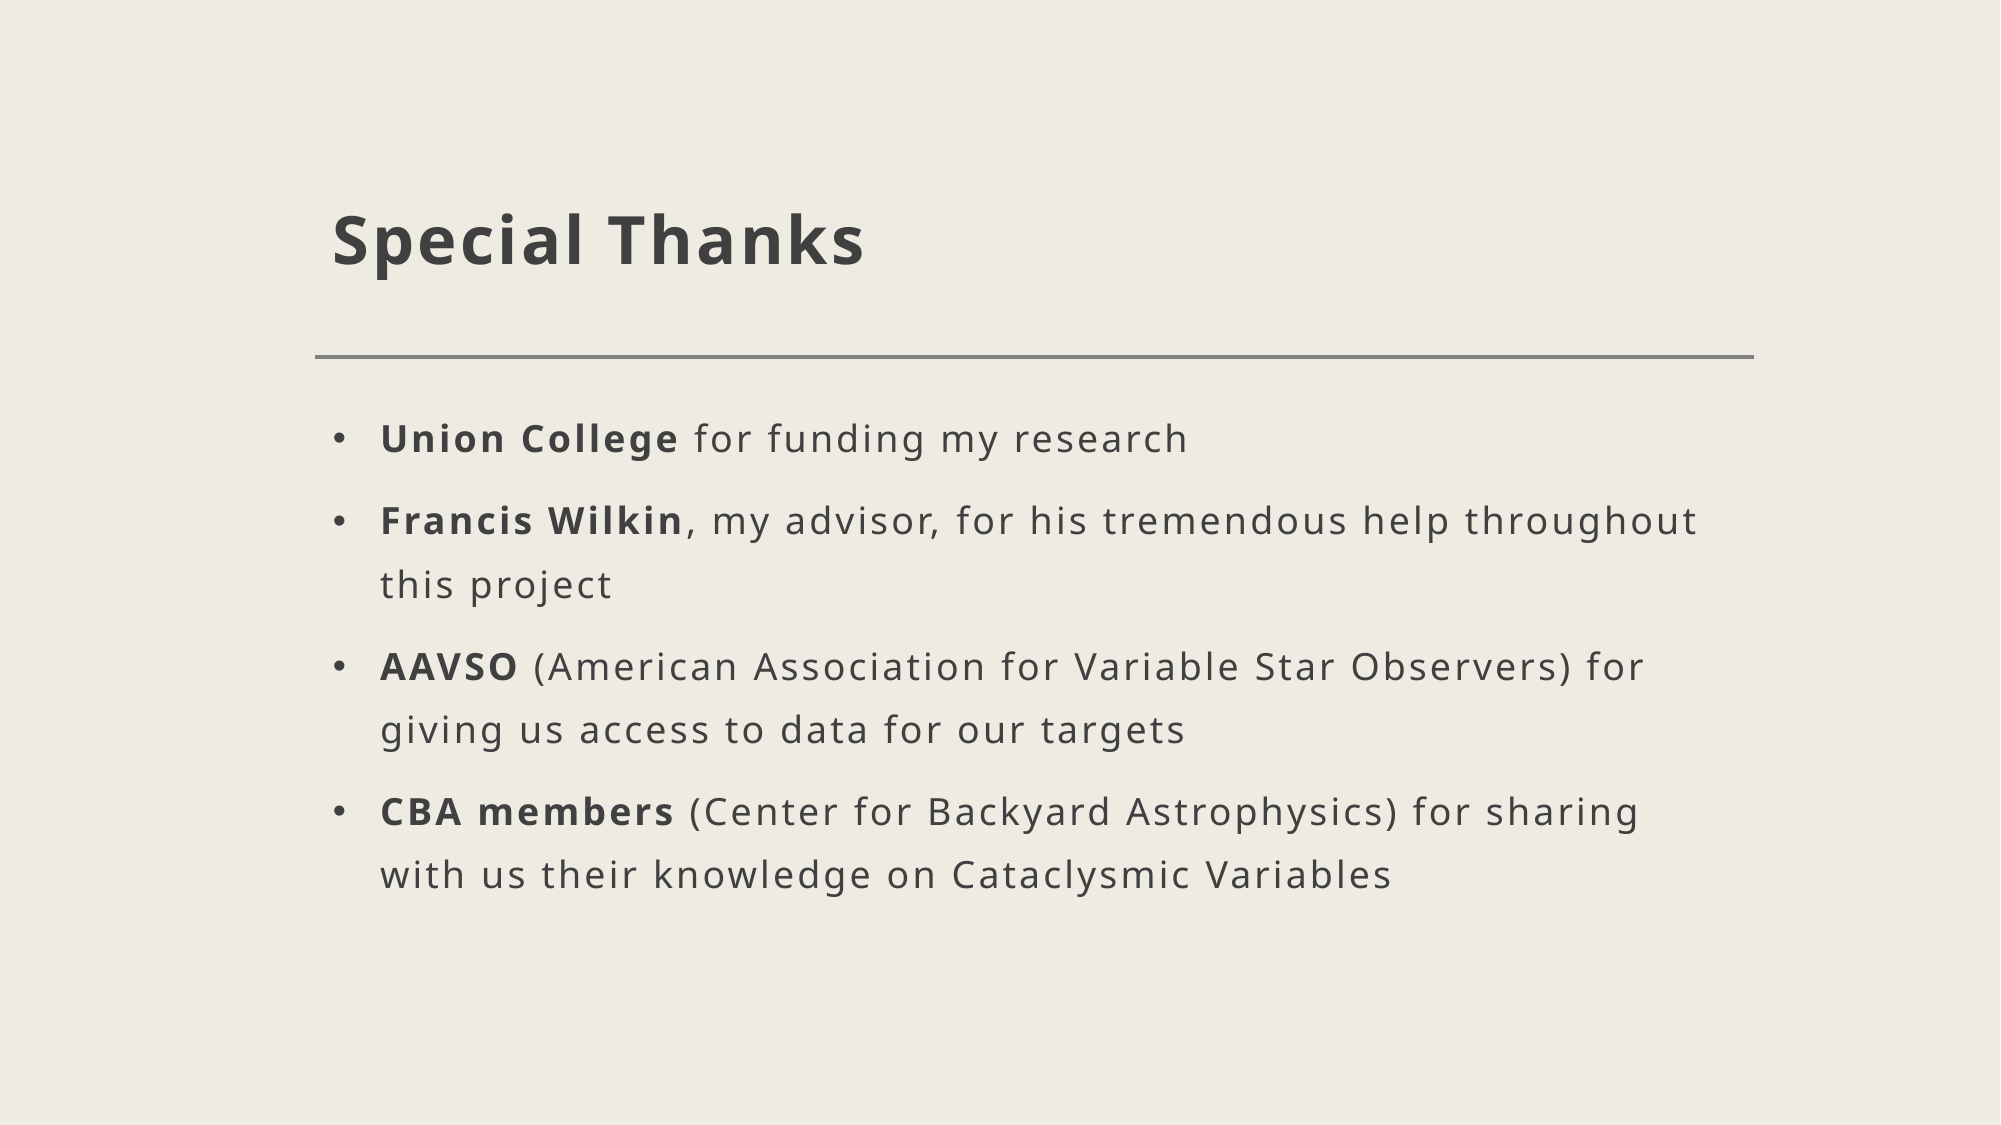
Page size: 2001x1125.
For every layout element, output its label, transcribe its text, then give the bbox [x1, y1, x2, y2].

title Special Thanks [315, 72, 1754, 294]
list Union College for funding my research Francis Wilkin, my advisor, for his tremendous help throughout this project AAVSO (American Association for Variable Star Observers) for giving us access to data for our targets CBA members (Center for Backyard Astrophysics) for sharing with us their knowledge on Cataclysmic Variables [315, 379, 1754, 979]
